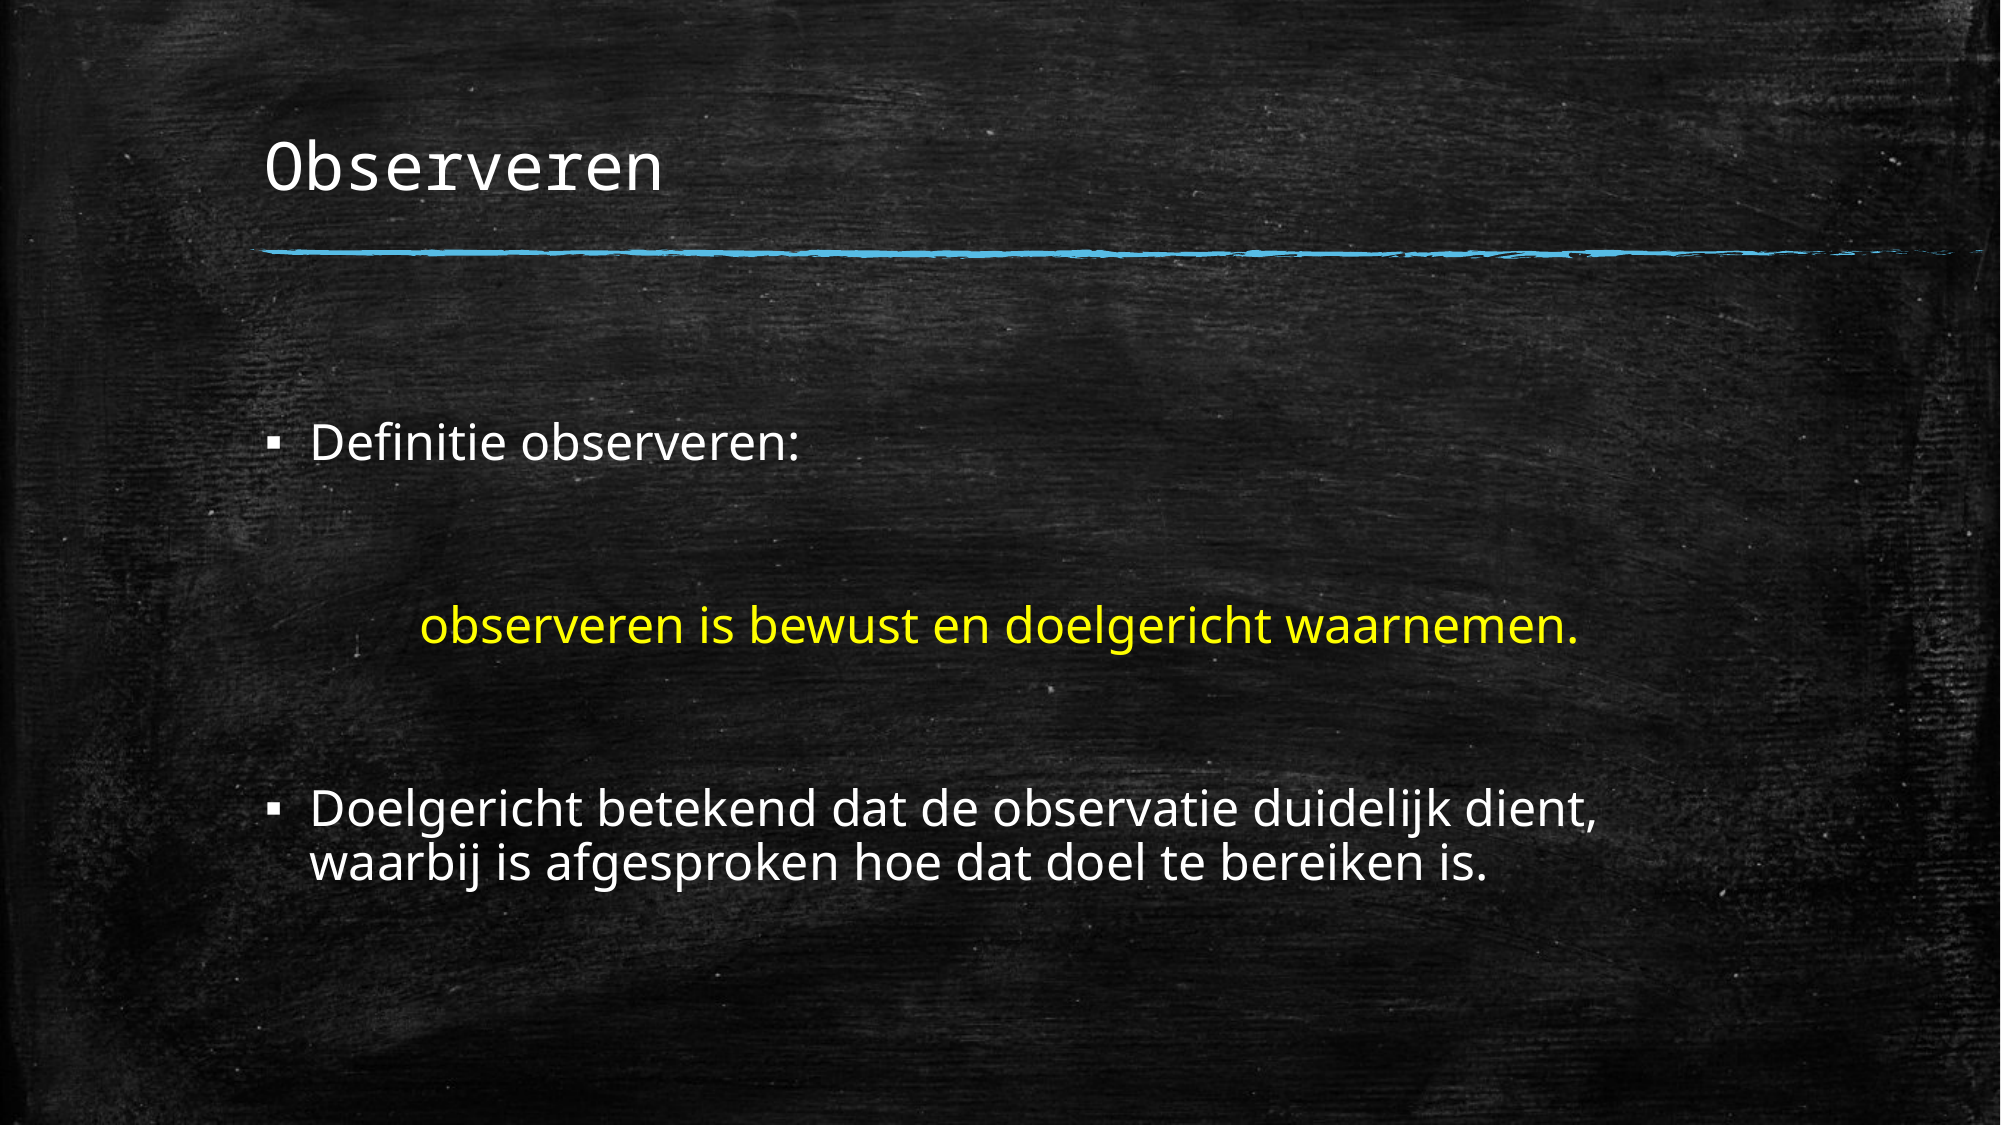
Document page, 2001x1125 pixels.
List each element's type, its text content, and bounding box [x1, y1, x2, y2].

list Definitie observeren: observeren is bewust en doelgericht waarnemen. Doelgericht betekend dat de observatie duidelijk dient, waarbij is afgesproken hoe dat doel te bereiken is. [249, 312, 1751, 1013]
title Observeren [249, 45, 1751, 213]
